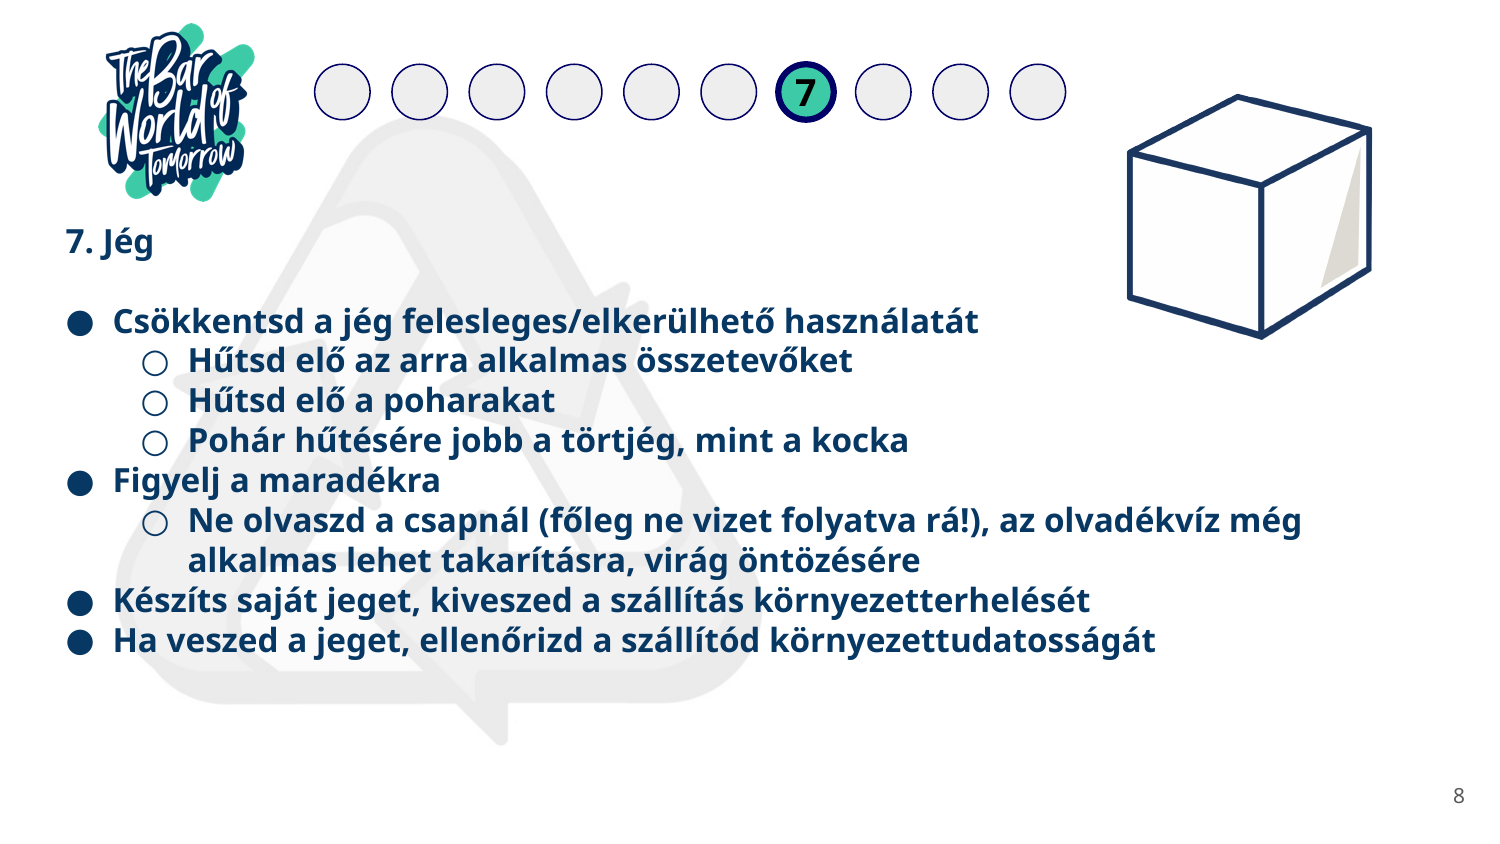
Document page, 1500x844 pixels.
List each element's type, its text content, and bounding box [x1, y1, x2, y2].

picture [47, 23, 797, 819]
subtitle 7. Jég Csökkentsd a jég felesleges/elkerülhető használatát Hűtsd elő az arra alkalmas összetevőket Hűtsd elő a poharakat Pohár hűtésére jobb a törtjég, mint a kocka Figyelj a maradékra Ne olvaszd a csapnál (főleg ne vizet folyatva rá!), az olvadékvíz még alkalmas lehet takarításra, virág öntözésére Készíts saját jeget, kiveszed a szállítás környezetterhelését Ha veszed a jeget, ellenőrizd a szállítód környezettudatosságát [50, 204, 1404, 844]
text_box [932, 64, 989, 120]
text_box [469, 64, 525, 120]
text_box [546, 64, 602, 120]
text_box [855, 64, 912, 120]
text_box 7 [778, 64, 834, 120]
text_box [701, 64, 757, 120]
text_box [314, 64, 371, 120]
picture [1096, 60, 1411, 382]
text_box [391, 64, 448, 120]
text_box [1010, 64, 1066, 120]
text_box [623, 64, 680, 120]
slide_number 8 [1404, 764, 1480, 830]
